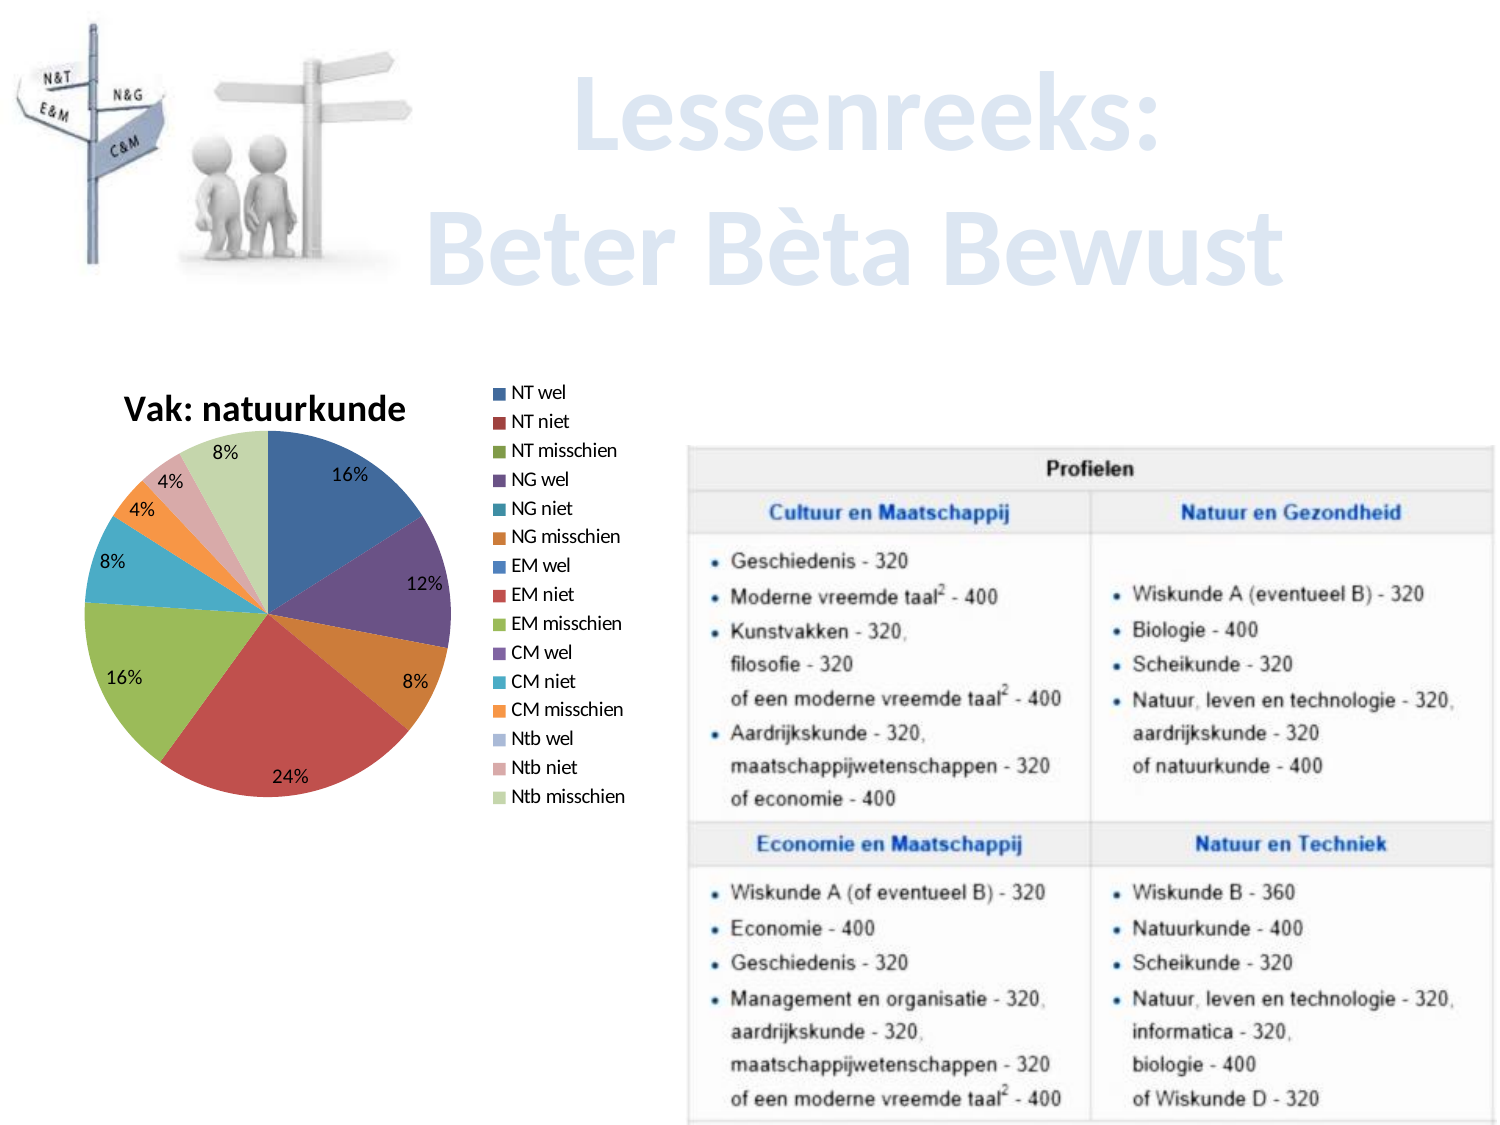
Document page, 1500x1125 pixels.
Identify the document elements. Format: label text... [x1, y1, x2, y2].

title Lessenreeks: Beter Bèta Bewust [230, 0, 1500, 422]
picture [0, 0, 423, 291]
picture [685, 445, 1497, 1125]
chart [0, 373, 650, 824]
